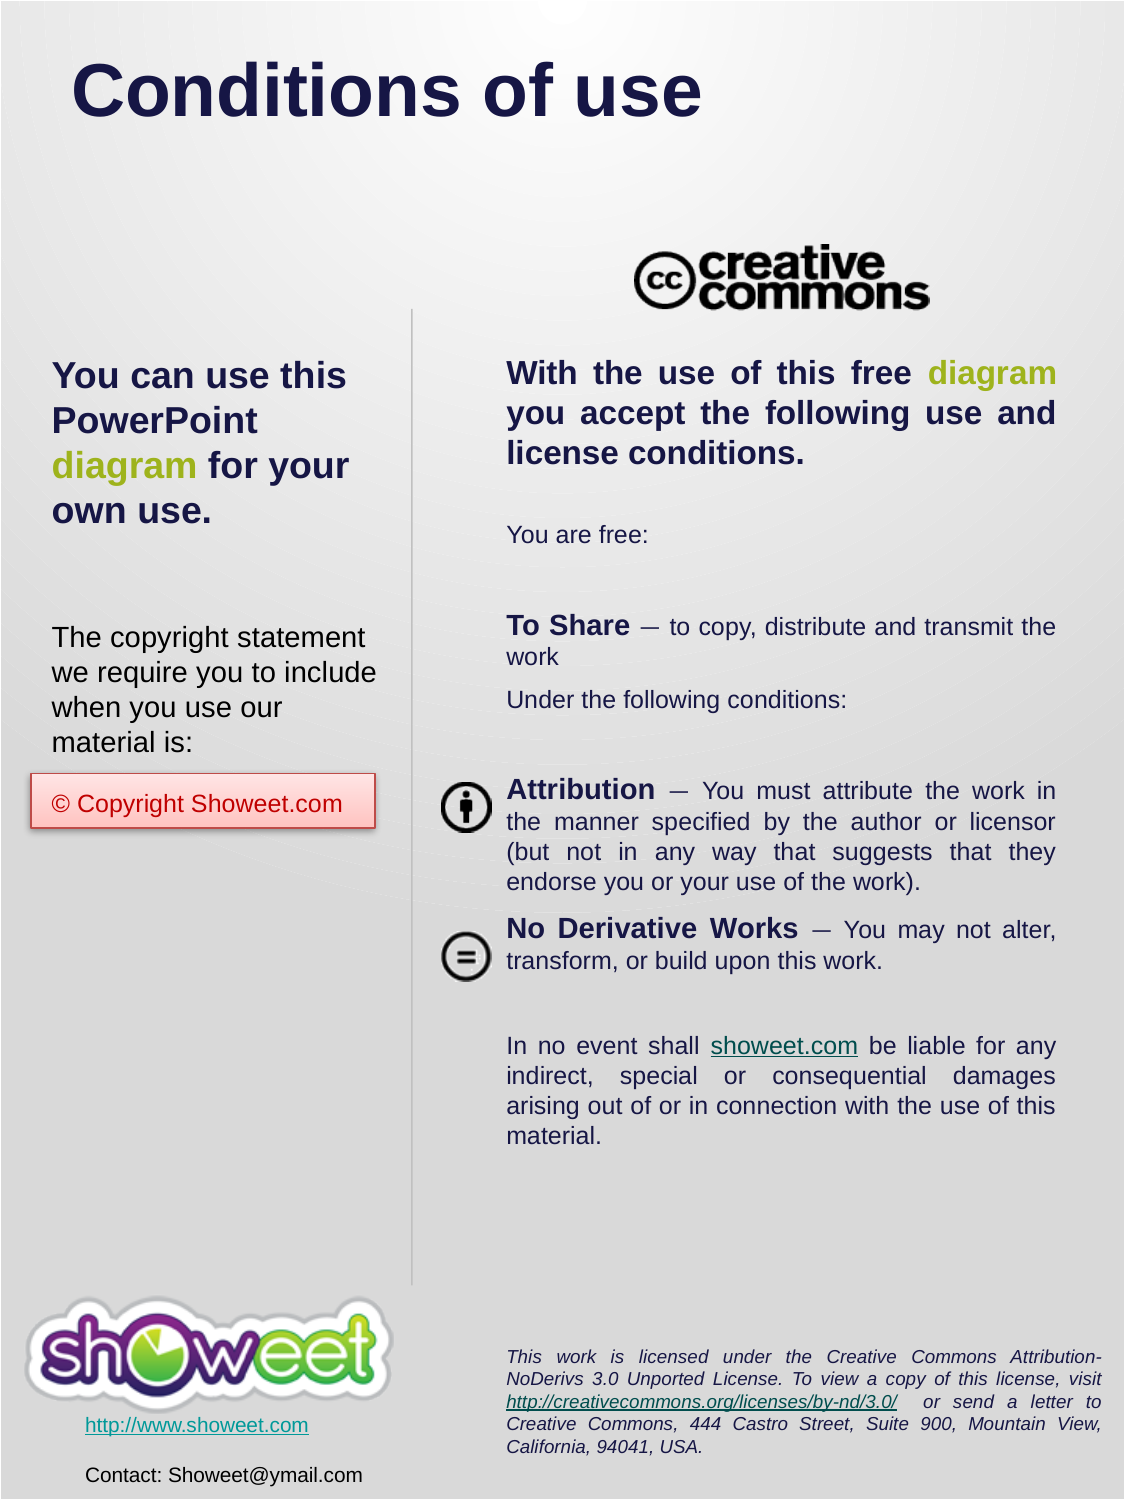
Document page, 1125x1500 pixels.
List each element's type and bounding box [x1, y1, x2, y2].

picture [19, 1292, 401, 1451]
picture [441, 931, 492, 982]
picture [634, 244, 930, 311]
picture [441, 782, 492, 833]
